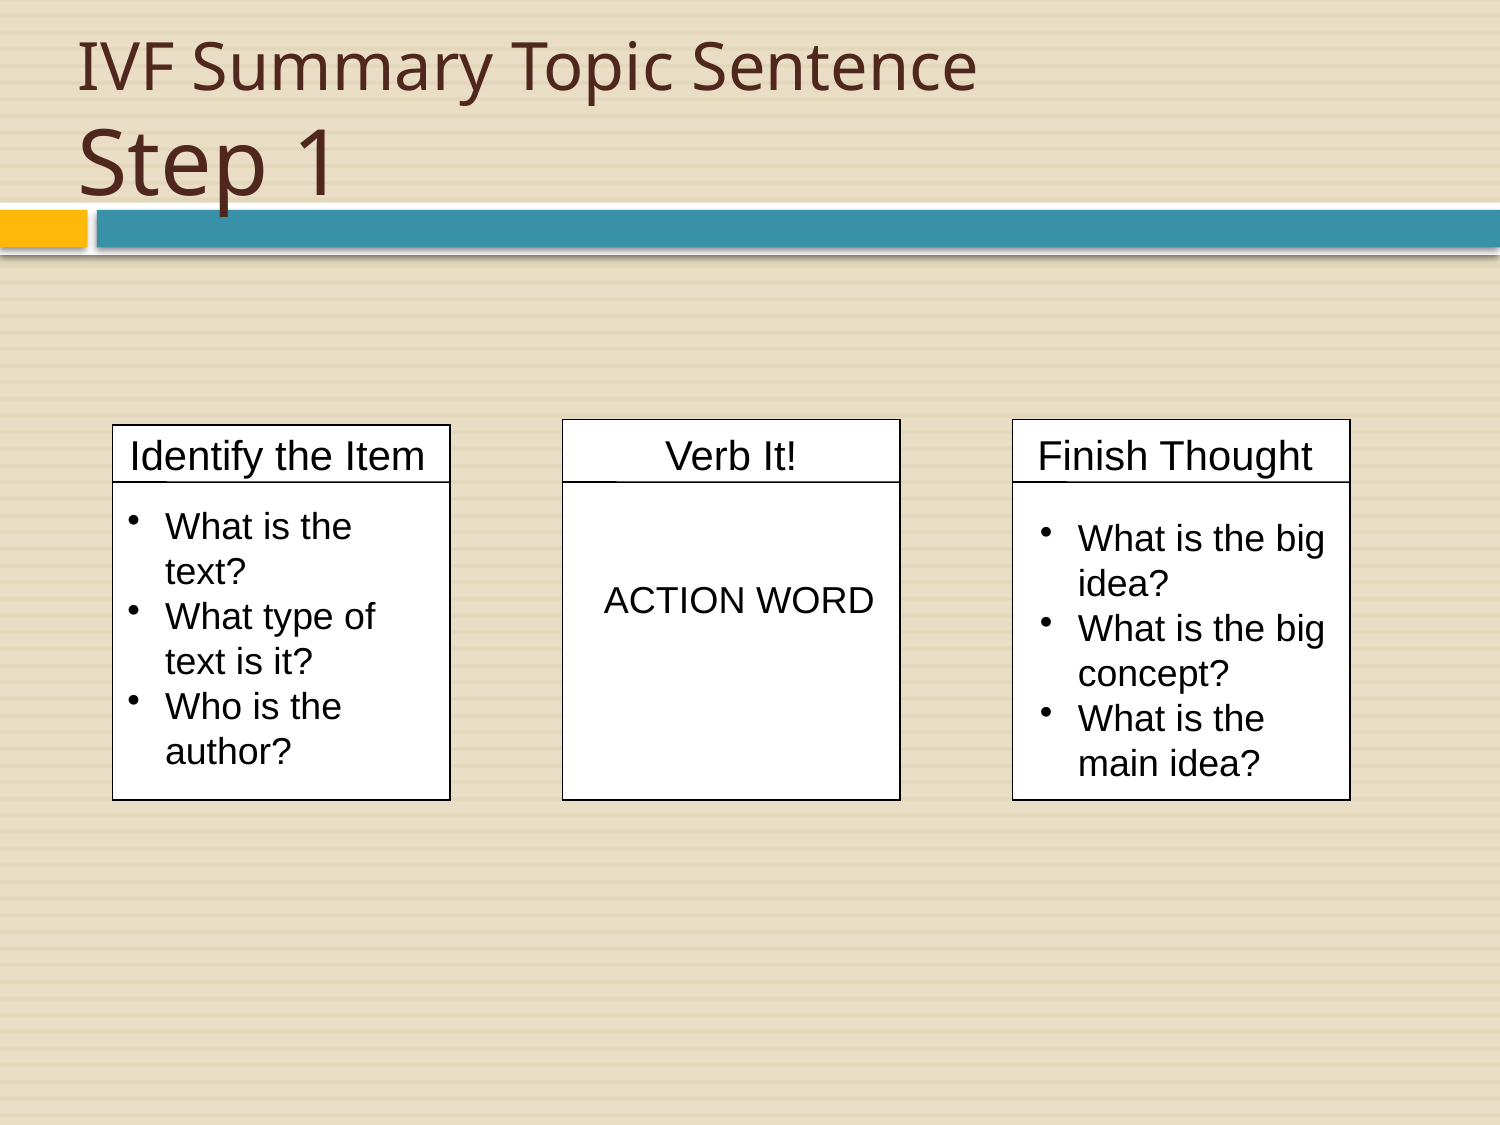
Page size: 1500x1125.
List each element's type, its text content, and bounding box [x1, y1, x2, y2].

text_box What is the big idea? What is the big concept? What is the main idea? [1025, 506, 1363, 792]
text_box [1012, 419, 1350, 482]
text_box [137, 486, 168, 494]
text_box ACTION WORD [589, 568, 890, 673]
text_box [562, 419, 900, 482]
text_box Finish Thought [1012, 420, 1338, 482]
text_box [441, 424, 450, 482]
text_box Verb It! [574, 420, 888, 482]
text_box [562, 483, 900, 800]
text_box Identify the Item [114, 421, 441, 482]
title IVF Summary Topic Sentence Step 1 [62, 24, 1413, 213]
text_box [1012, 483, 1350, 800]
text_box What is the text? What type of text is it? Who is the author? [112, 494, 440, 825]
text_box [168, 483, 450, 800]
text_box [112, 483, 137, 494]
